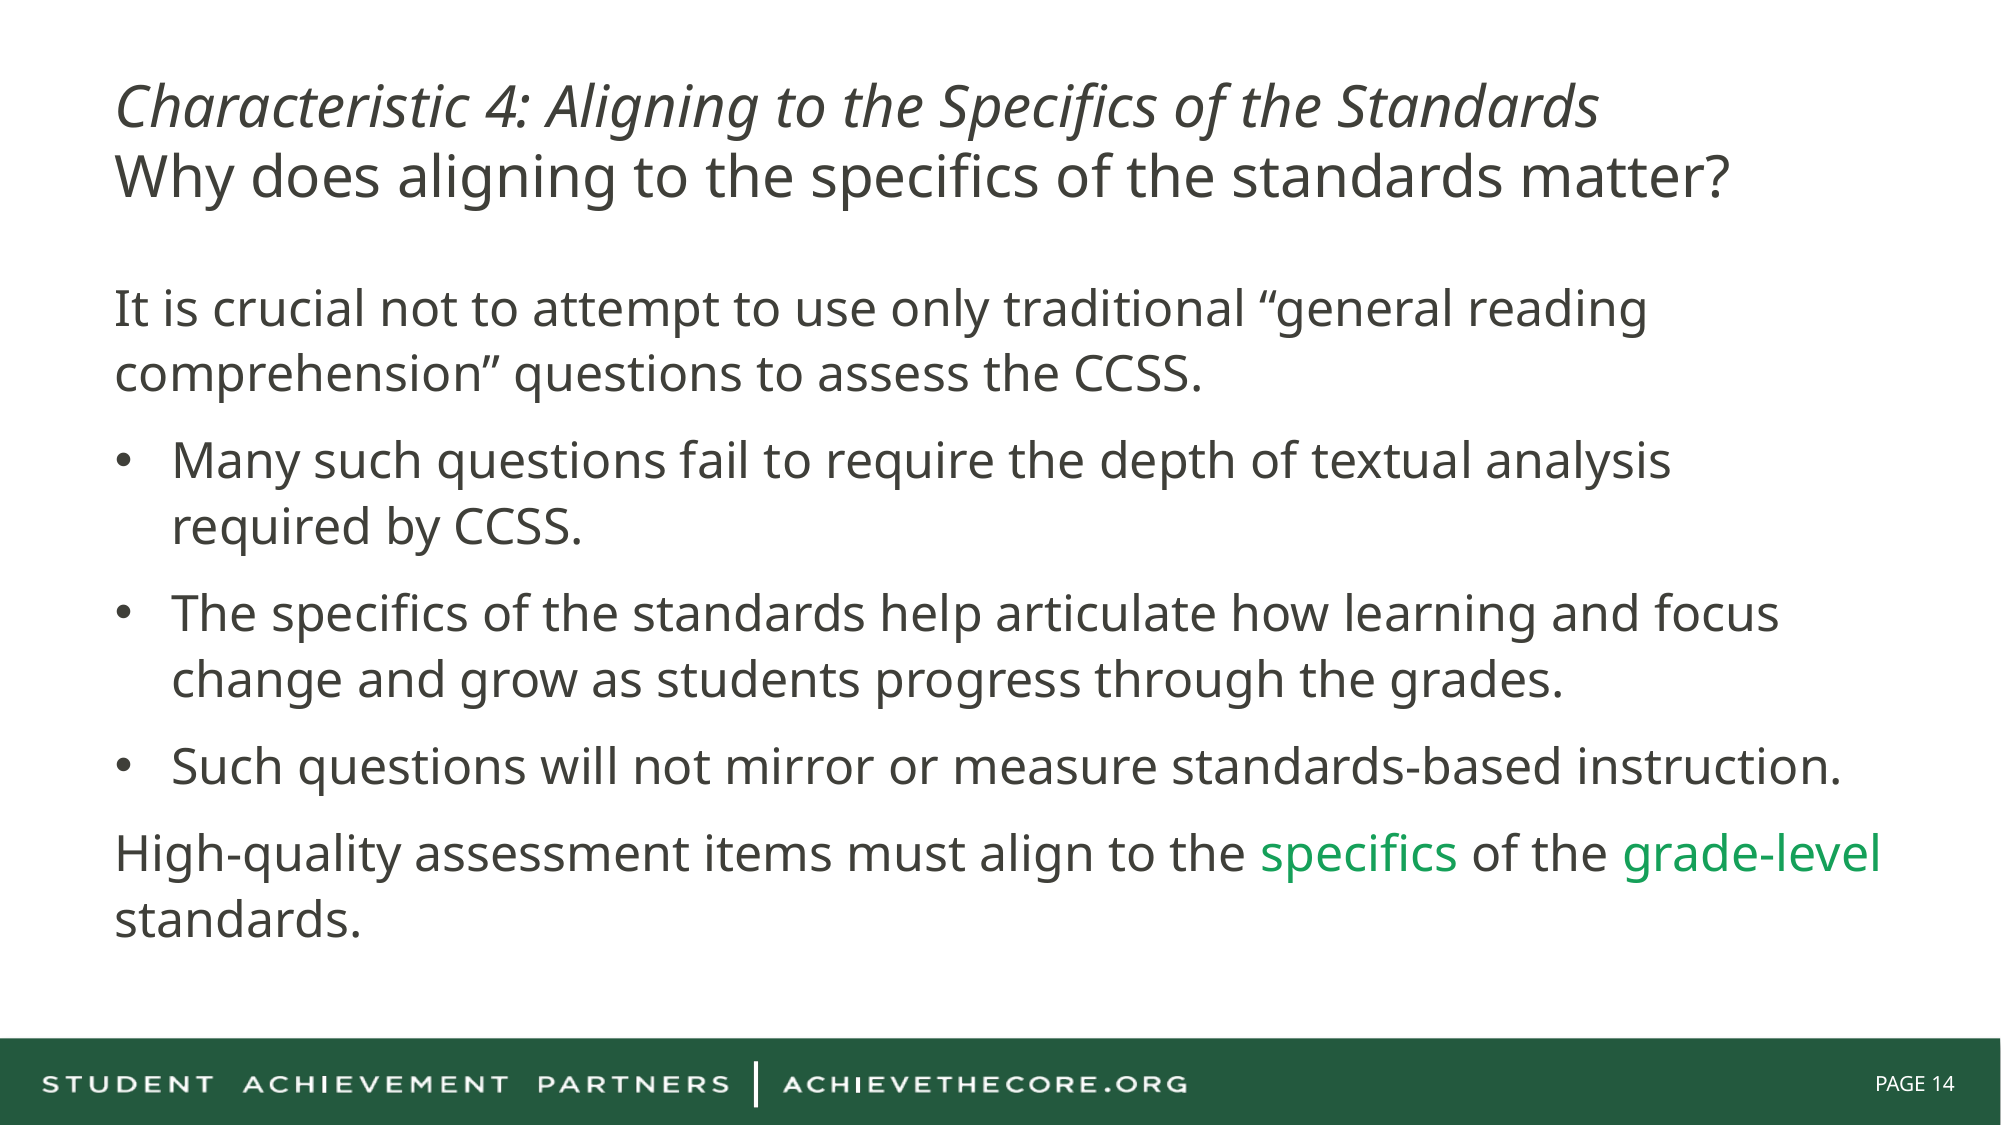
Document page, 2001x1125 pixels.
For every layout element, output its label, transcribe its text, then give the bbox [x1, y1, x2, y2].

list It is crucial not to attempt to use only traditional “general reading comprehension” questions to assess the CCSS. Many such questions fail to require the depth of textual analysis required by CCSS. The specifics of the standards help articulate how learning and focus change and grow as students progress through the grades. Such questions will not mirror or measure standards-based instruction. High-quality assessment items must align to the specifics of the grade-level standards. [99, 262, 1900, 1005]
title Characteristic 4: Aligning to the Specifics of the Standards Why does aligning to the specifics of the standards matter? [99, 45, 1900, 233]
